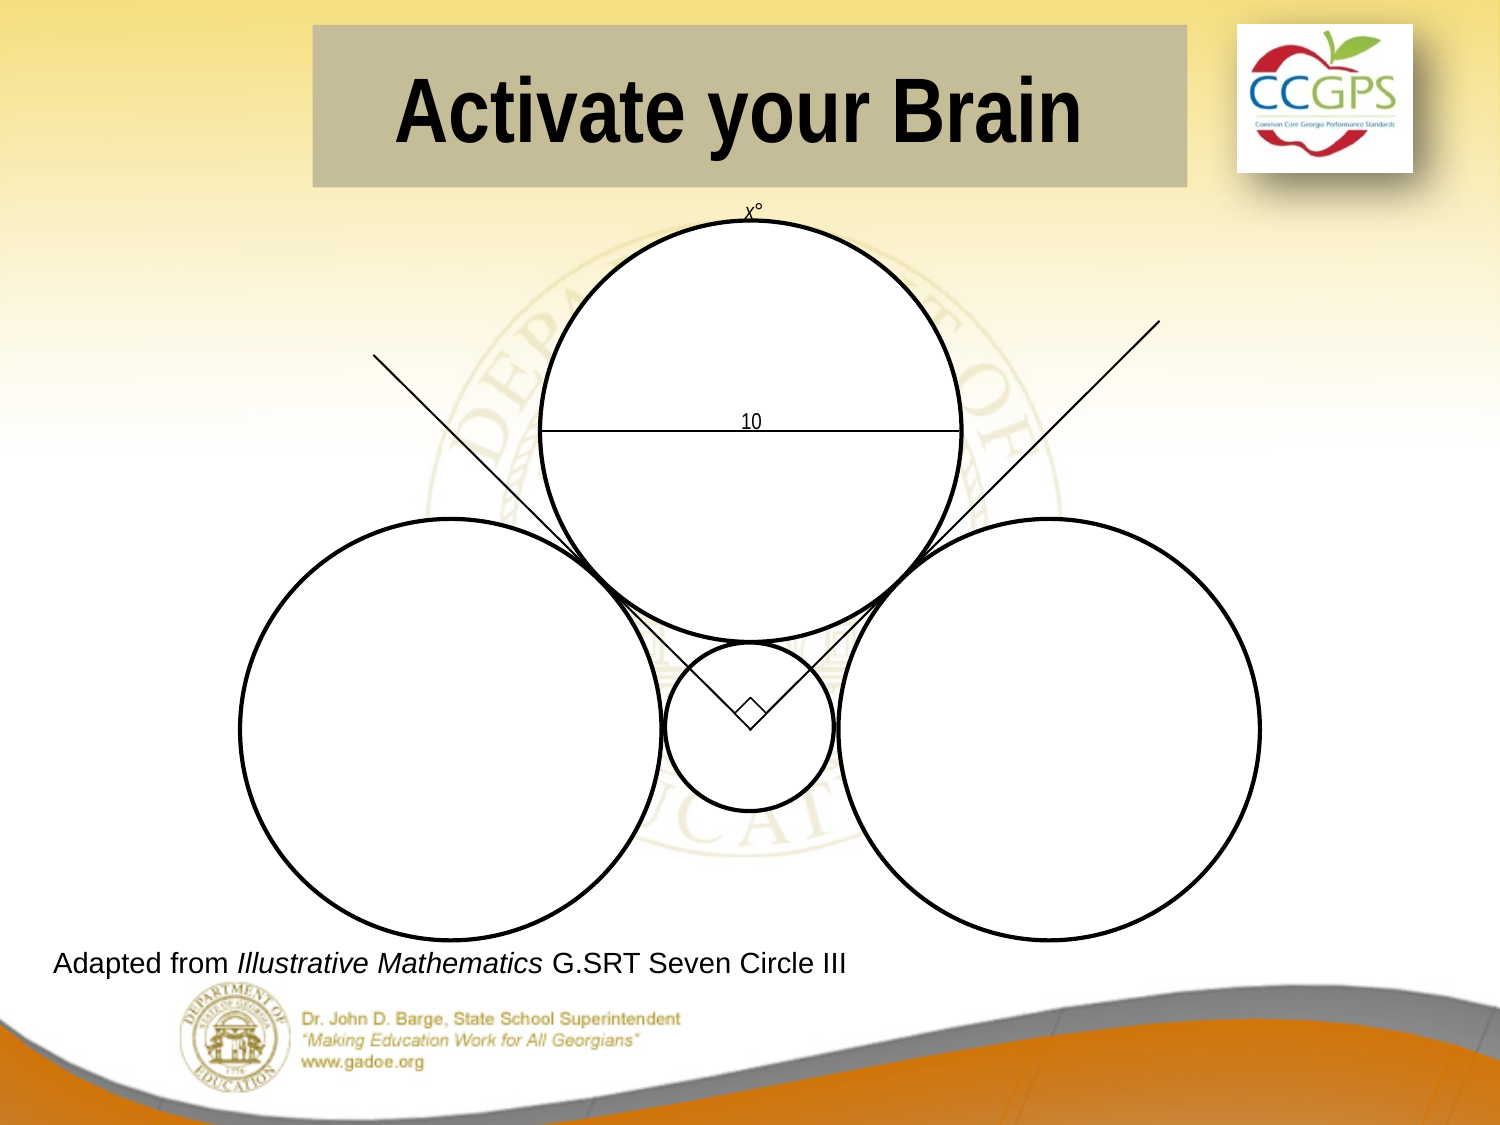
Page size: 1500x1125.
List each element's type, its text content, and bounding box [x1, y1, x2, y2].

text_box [239, 184, 1261, 941]
picture [0, 0, 1500, 1125]
text_box Adapted from Illustrative Mathematics G.SRT Seven Circle III [38, 936, 863, 987]
title Activate your Brain [312, 24, 1188, 183]
